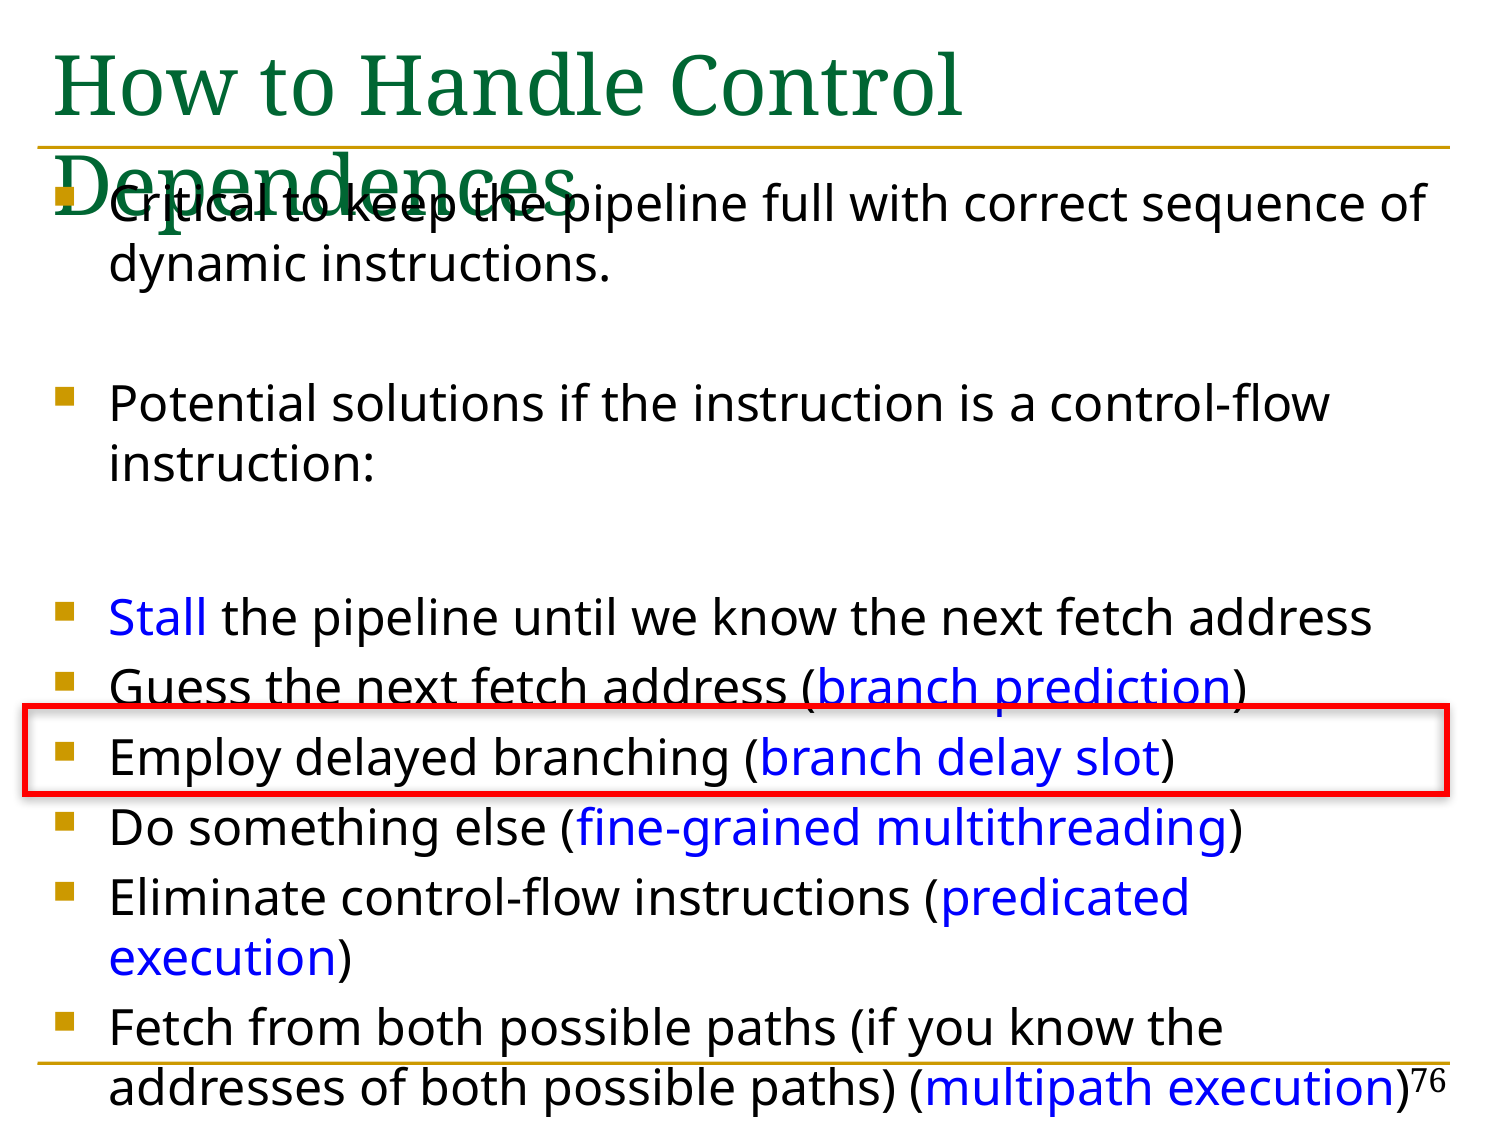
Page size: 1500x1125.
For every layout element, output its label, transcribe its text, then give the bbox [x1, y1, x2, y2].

list Critical to keep the pipeline full with correct sequence of dynamic instructions. Potential solutions if the instruction is a control-flow instruction: Stall the pipeline until we know the next fetch address Guess the next fetch address (branch prediction) Employ delayed branching (branch delay slot) Do something else (fine-grained multithreading) Eliminate control-flow instructions (predicated execution) Fetch from both possible paths (if you know the addresses of both possible paths) (multipath execution) [37, 163, 1450, 706]
text_box [24, 706, 1448, 794]
slide_number 76 [1111, 1036, 1462, 1112]
list Critical to keep the pipeline full with correct sequence of dynamic instructions. Potential solutions if the instruction is a control-flow instruction: Stall the pipeline until we know the next fetch address Guess the next fetch address (branch prediction) Employ delayed branching (branch delay slot) Do something else (fine-grained multithreading) Eliminate control-flow instructions (predicated execution) Fetch from both possible paths (if you know the addresses of both possible paths) (multipath execution) [37, 800, 1450, 1016]
title How to Handle Control Dependences [37, 24, 1450, 163]
